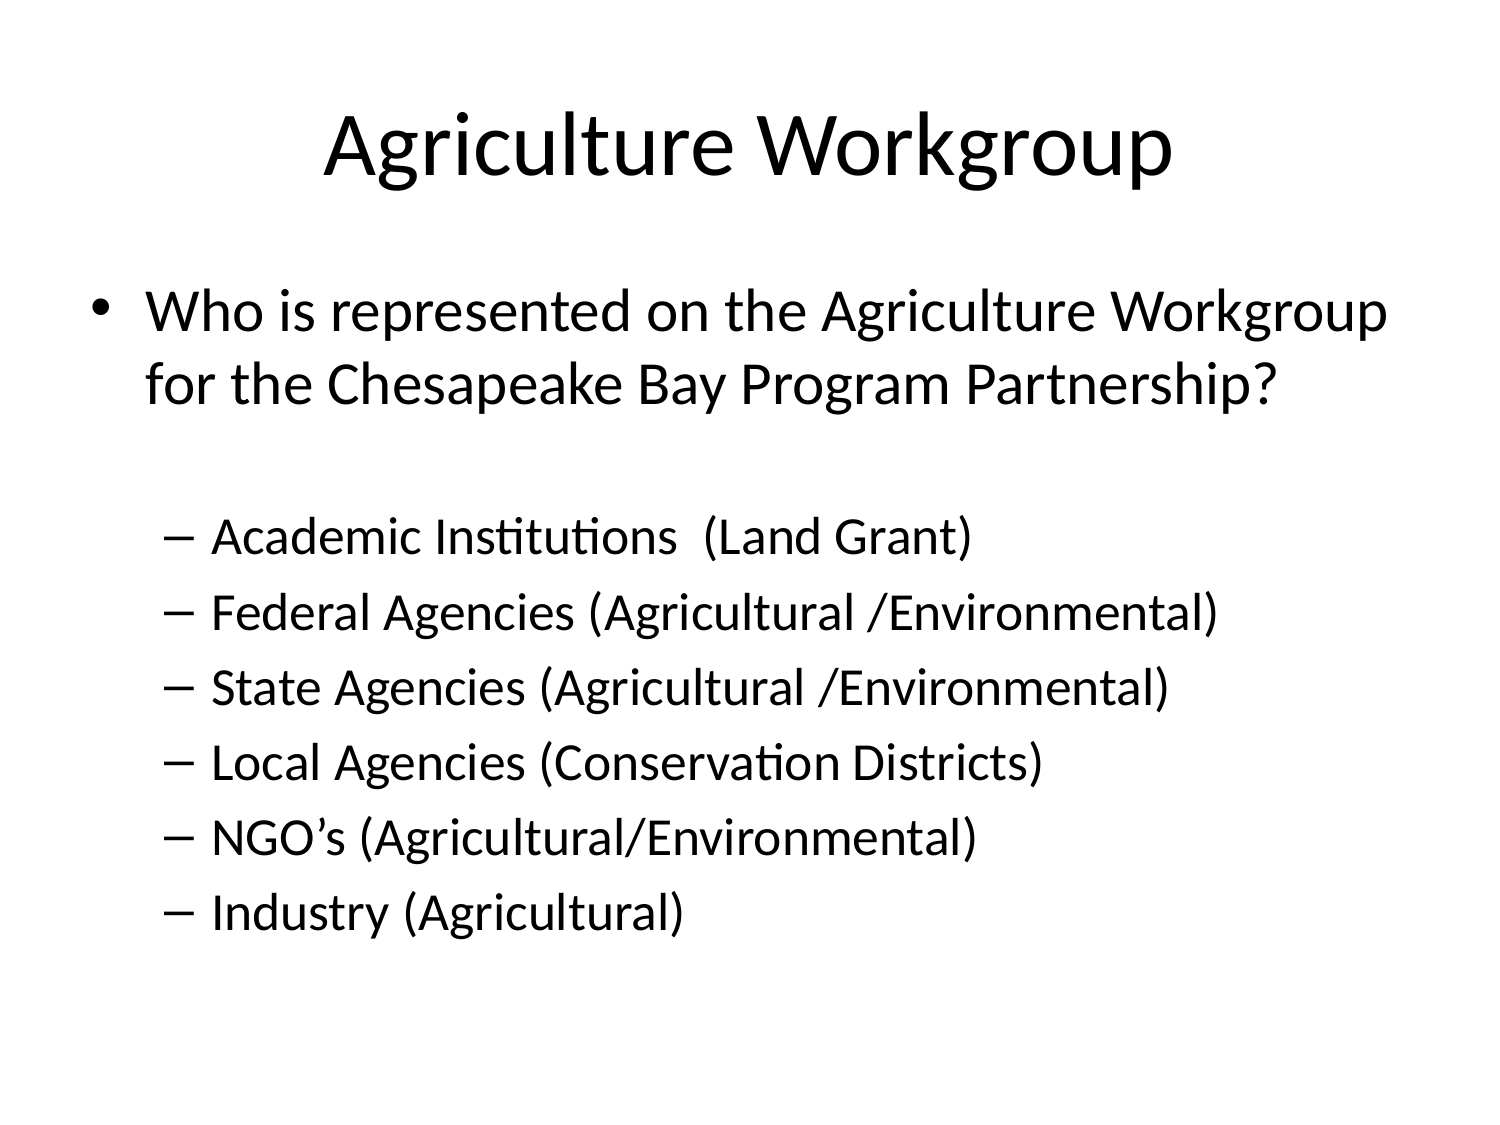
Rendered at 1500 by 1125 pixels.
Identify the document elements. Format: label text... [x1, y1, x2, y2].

list Who is represented on the Agriculture Workgroup for the Chesapeake Bay Program Partnership? Academic Institutions (Land Grant) Federal Agencies (Agricultural /Environmental) State Agencies (Agricultural /Environmental) Local Agencies (Conservation Districts) NGO’s (Agricultural/Environmental) Industry (Agricultural) [75, 262, 1425, 1005]
title Agriculture Workgroup [75, 45, 1425, 233]
